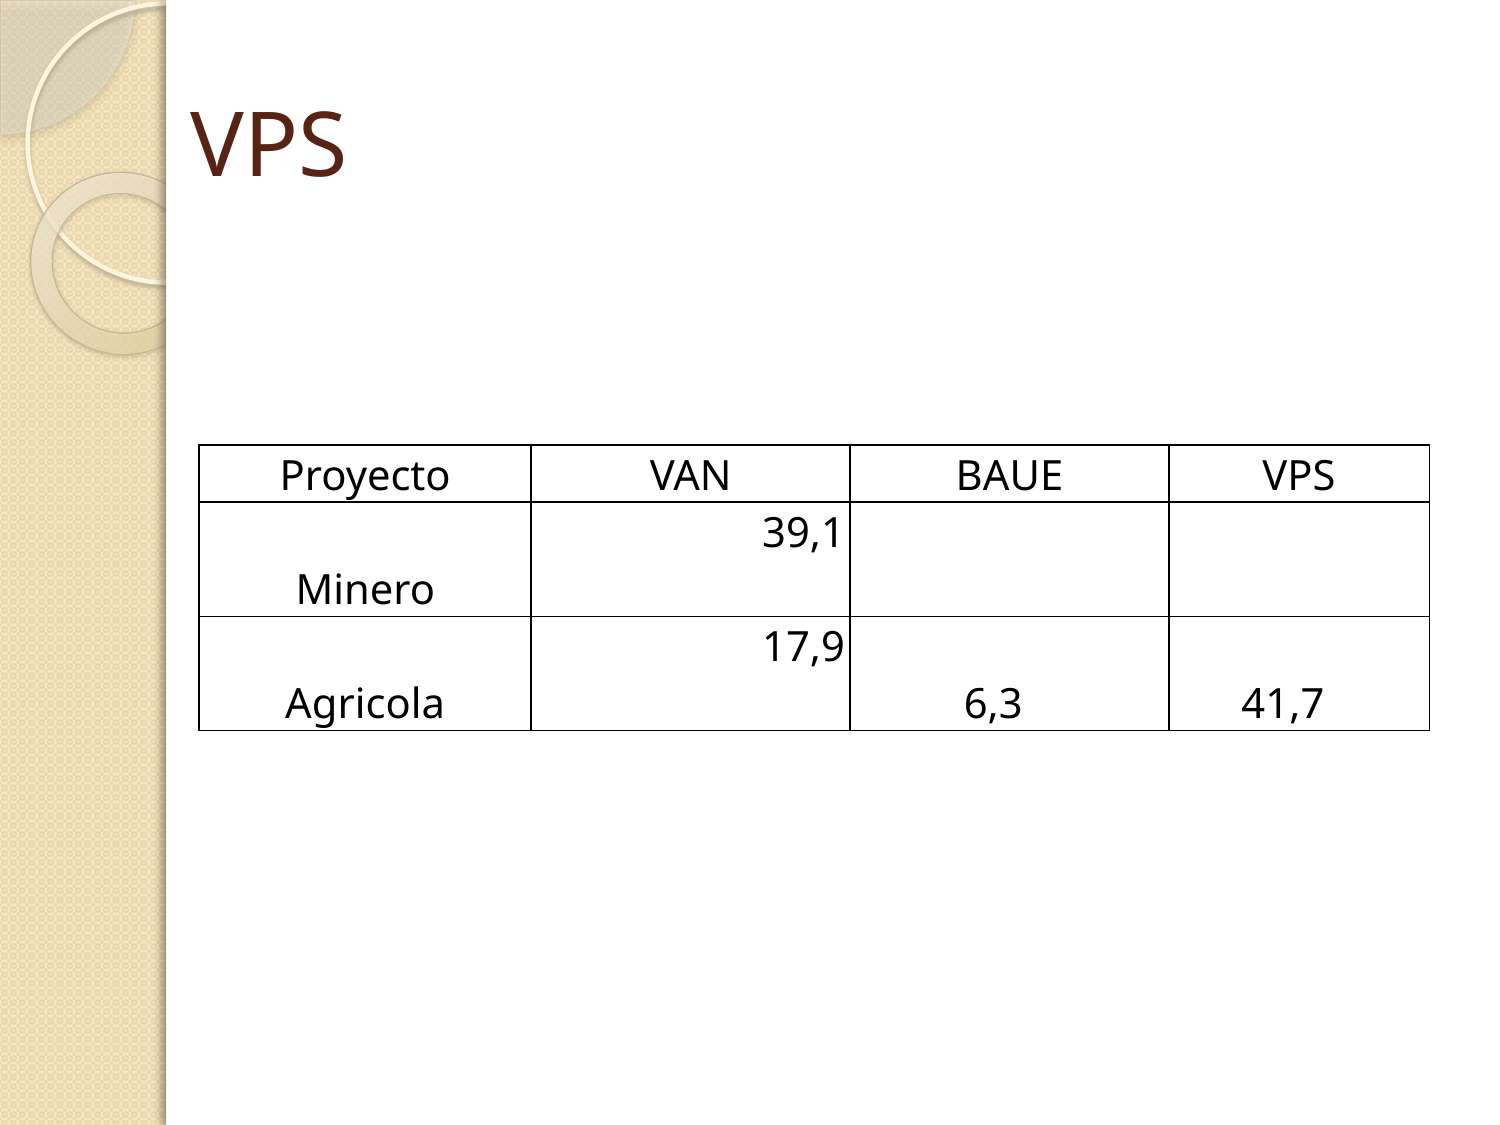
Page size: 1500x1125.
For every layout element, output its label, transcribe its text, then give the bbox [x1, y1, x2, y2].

table_cell [851, 503, 1168, 616]
table_cell 39,1 [532, 503, 849, 616]
table_cell 17,9 [532, 617, 849, 730]
table_header VPS [1170, 446, 1429, 501]
title VPS [175, 46, 1406, 235]
table_header BAUE [851, 446, 1168, 501]
table_cell 41,7 [1170, 617, 1429, 730]
table_cell Minero [200, 503, 530, 616]
table_cell 6,3 [851, 617, 1168, 730]
table_cell Agricola [200, 617, 530, 730]
table_header VAN [532, 446, 849, 501]
table_header Proyecto [200, 446, 530, 501]
table_cell [1170, 503, 1429, 616]
